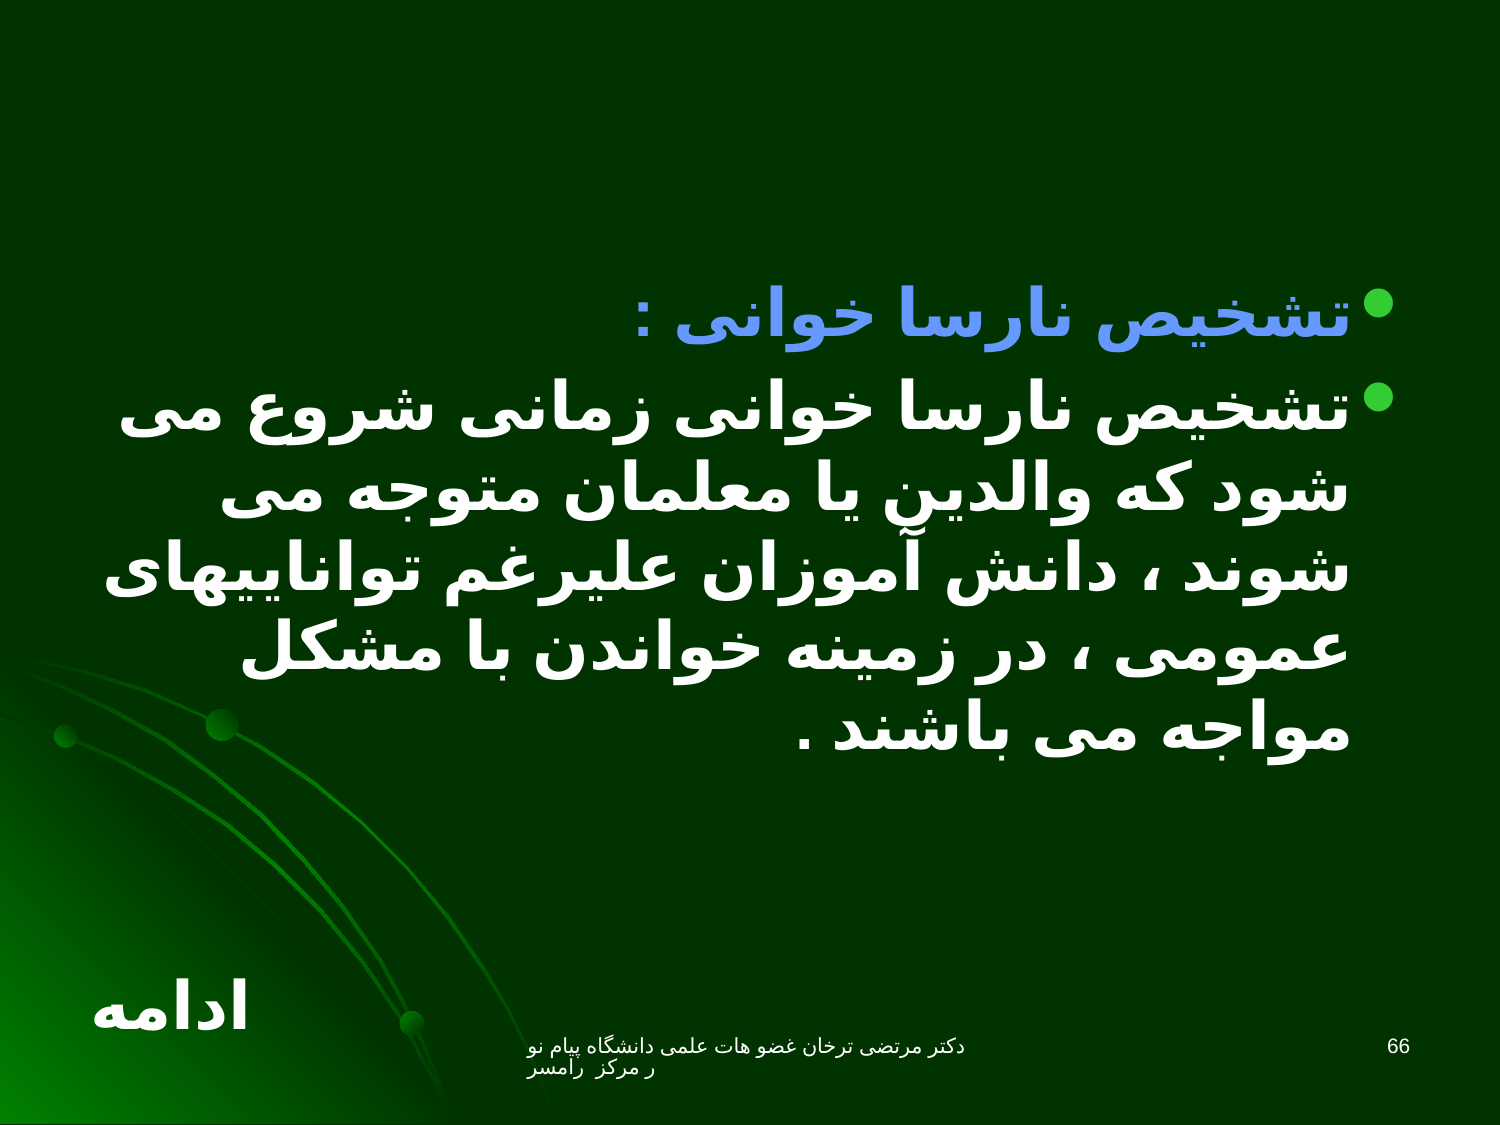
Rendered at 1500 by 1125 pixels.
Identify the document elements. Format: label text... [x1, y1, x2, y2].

footer دکتر مرتضی ترخان غضو هات علمی دانشگاه پیام نور مرکز رامسر [512, 1024, 988, 1101]
slide_number 66 [1074, 1024, 1426, 1101]
list تشخیص نارسا خوانی : تشخیص نارسا خوانی زمانی شروع می شود که والدین یا معلمان متوجه می شوند ، دانش آموزان علیرغم تواناییهای عمومی ، در زمینه خواندن با مشکل مواجه می باشند . ادامه [74, 262, 1426, 1006]
